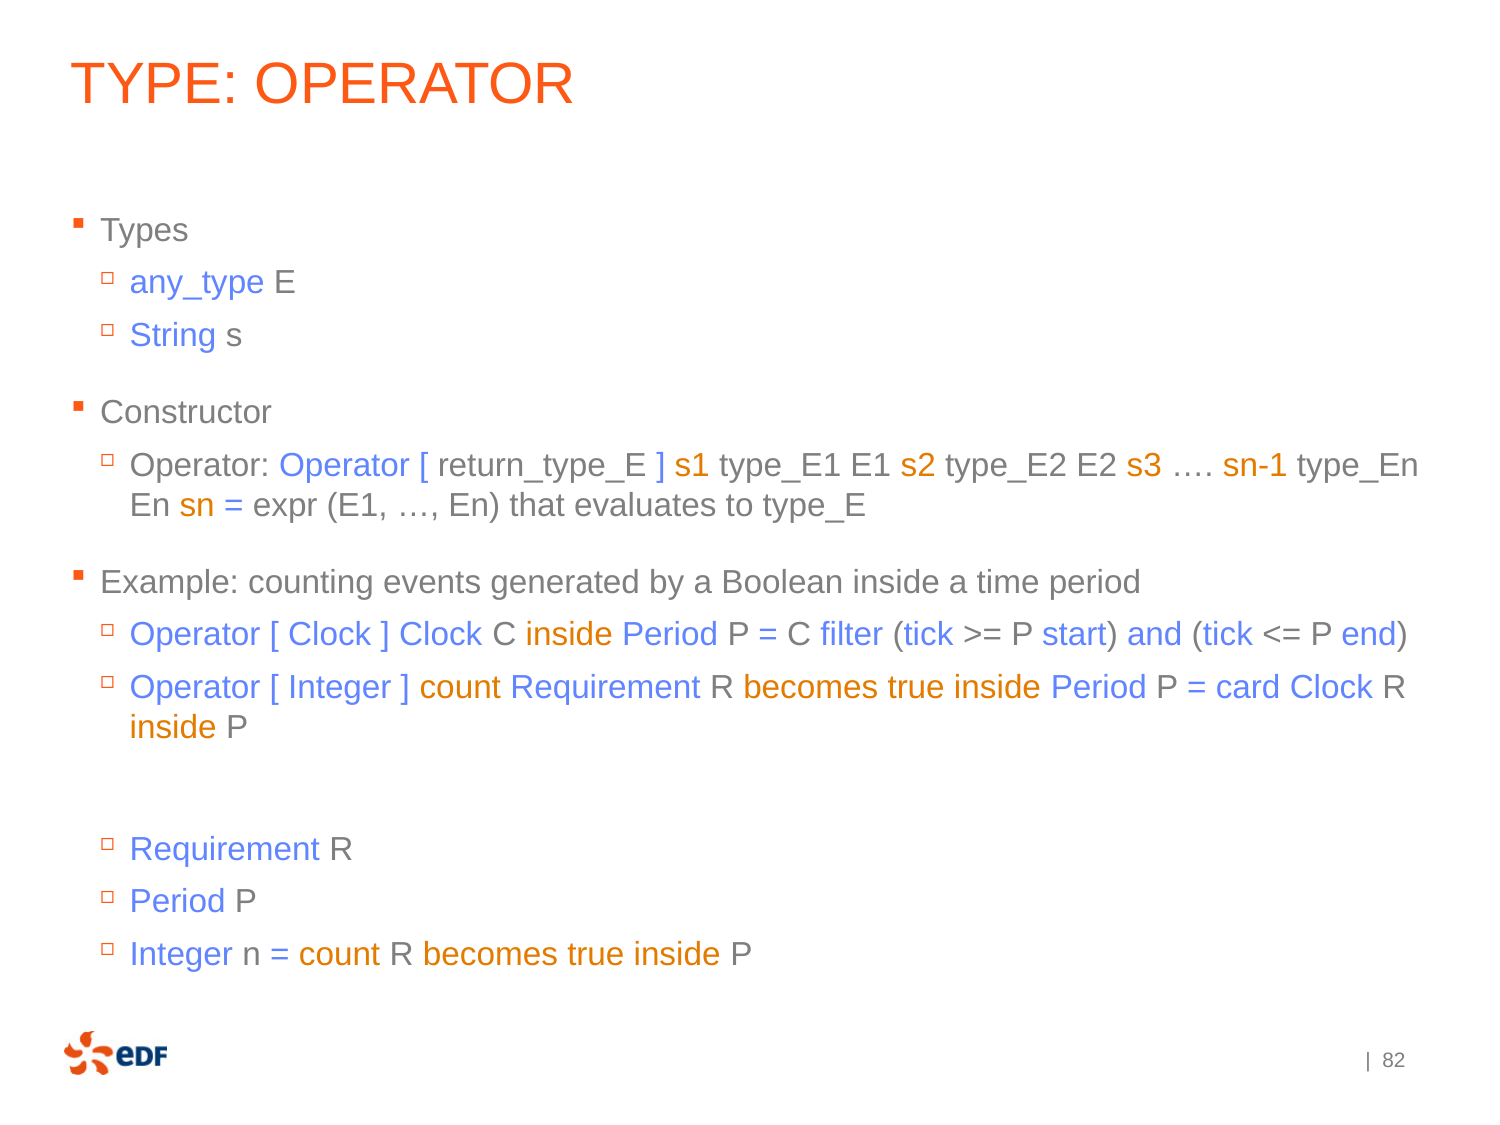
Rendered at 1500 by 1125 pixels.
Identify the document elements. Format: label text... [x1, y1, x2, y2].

title Type: operator [64, 45, 1436, 185]
picture [64, 1031, 167, 1075]
list Types any_type E String s Constructor Operator: Operator [ return_type_E ] s1 type_E1 E1 s2 type_E2 E2 s3 …. sn-1 type_En En sn = expr (E1, …, En) that evaluates to type_E Example: counting events generated by a Boolean inside a time period Operator [ Clock ] Clock C inside Period P = C filter (tick >= P start) and (tick <= P end) Operator [ Integer ] count Requirement R becomes true inside Period P = card Clock R inside P Requirement R Period P Integer n = count R becomes true inside P [64, 208, 1459, 1005]
